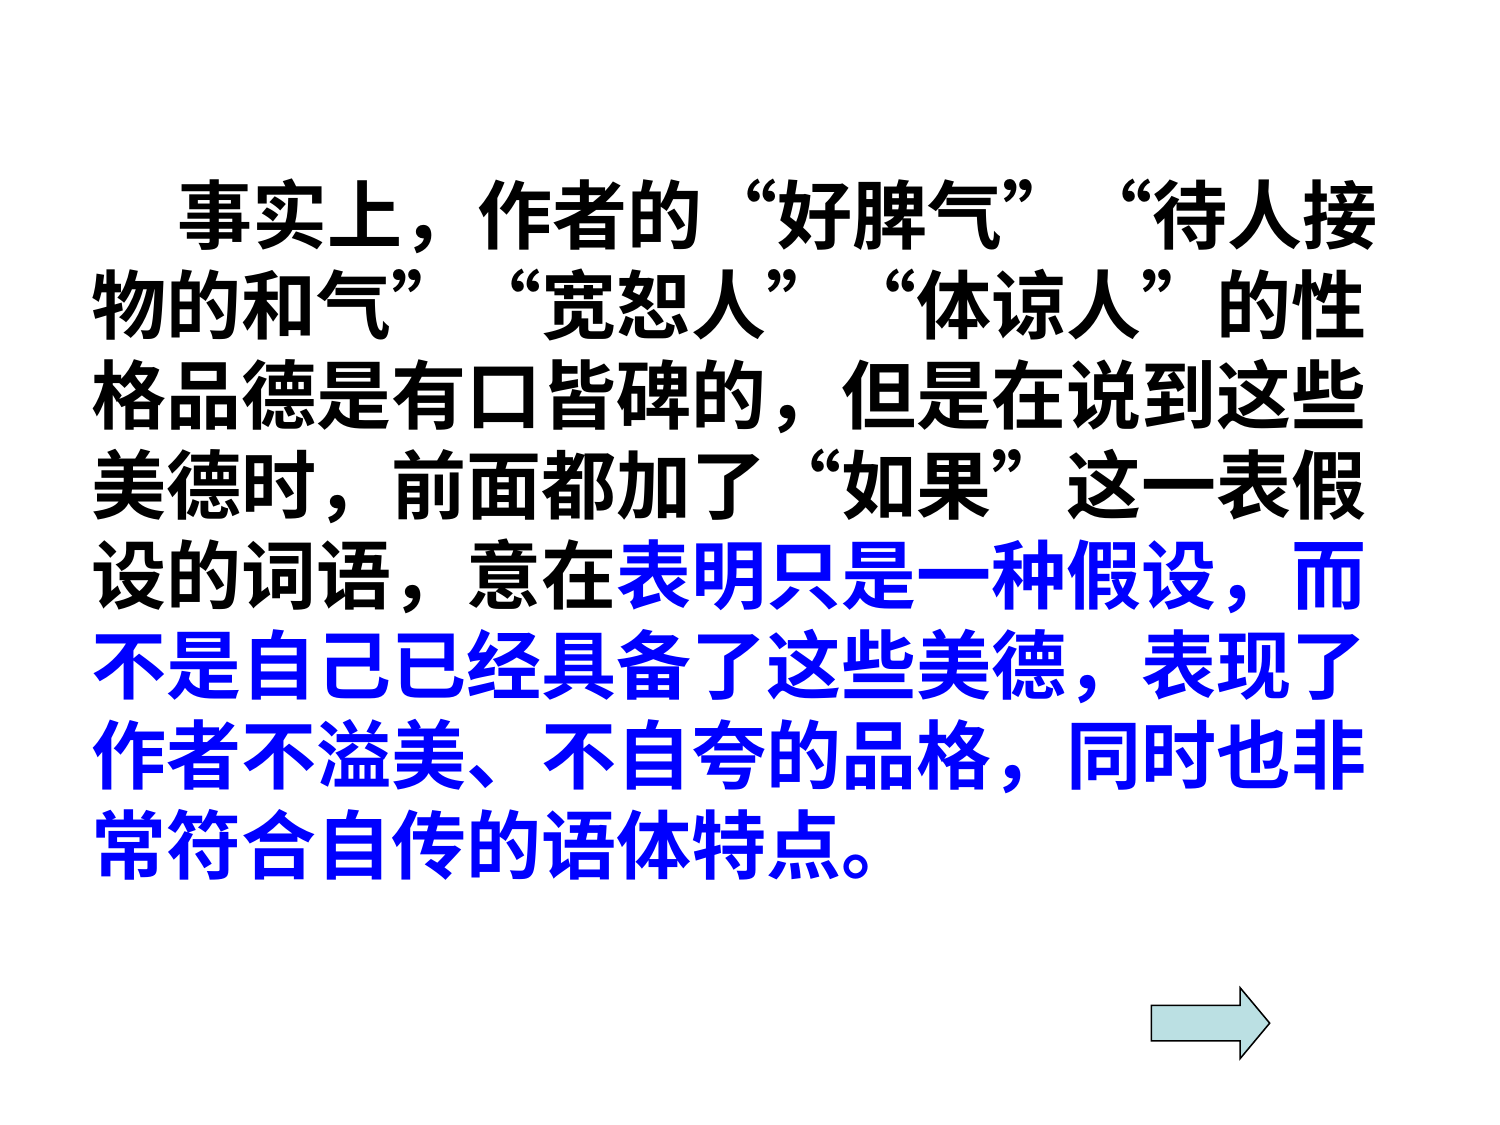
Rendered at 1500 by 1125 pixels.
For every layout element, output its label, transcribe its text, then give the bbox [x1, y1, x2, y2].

text_box 事实上，作者的“好脾气”“待人接物的和气”“宽恕人”“体谅人”的性格品德是有口皆碑的，但是在说到这些美德时，前面都加了“如果”这一表假设的词语，意在表明只是一种假设，而不是自己已经具备了这些美德，表现了作者不溢美、不自夸的品格，同时也非常符合自传的语体特点。 [76, 160, 1452, 896]
text_box [1151, 987, 1270, 1059]
